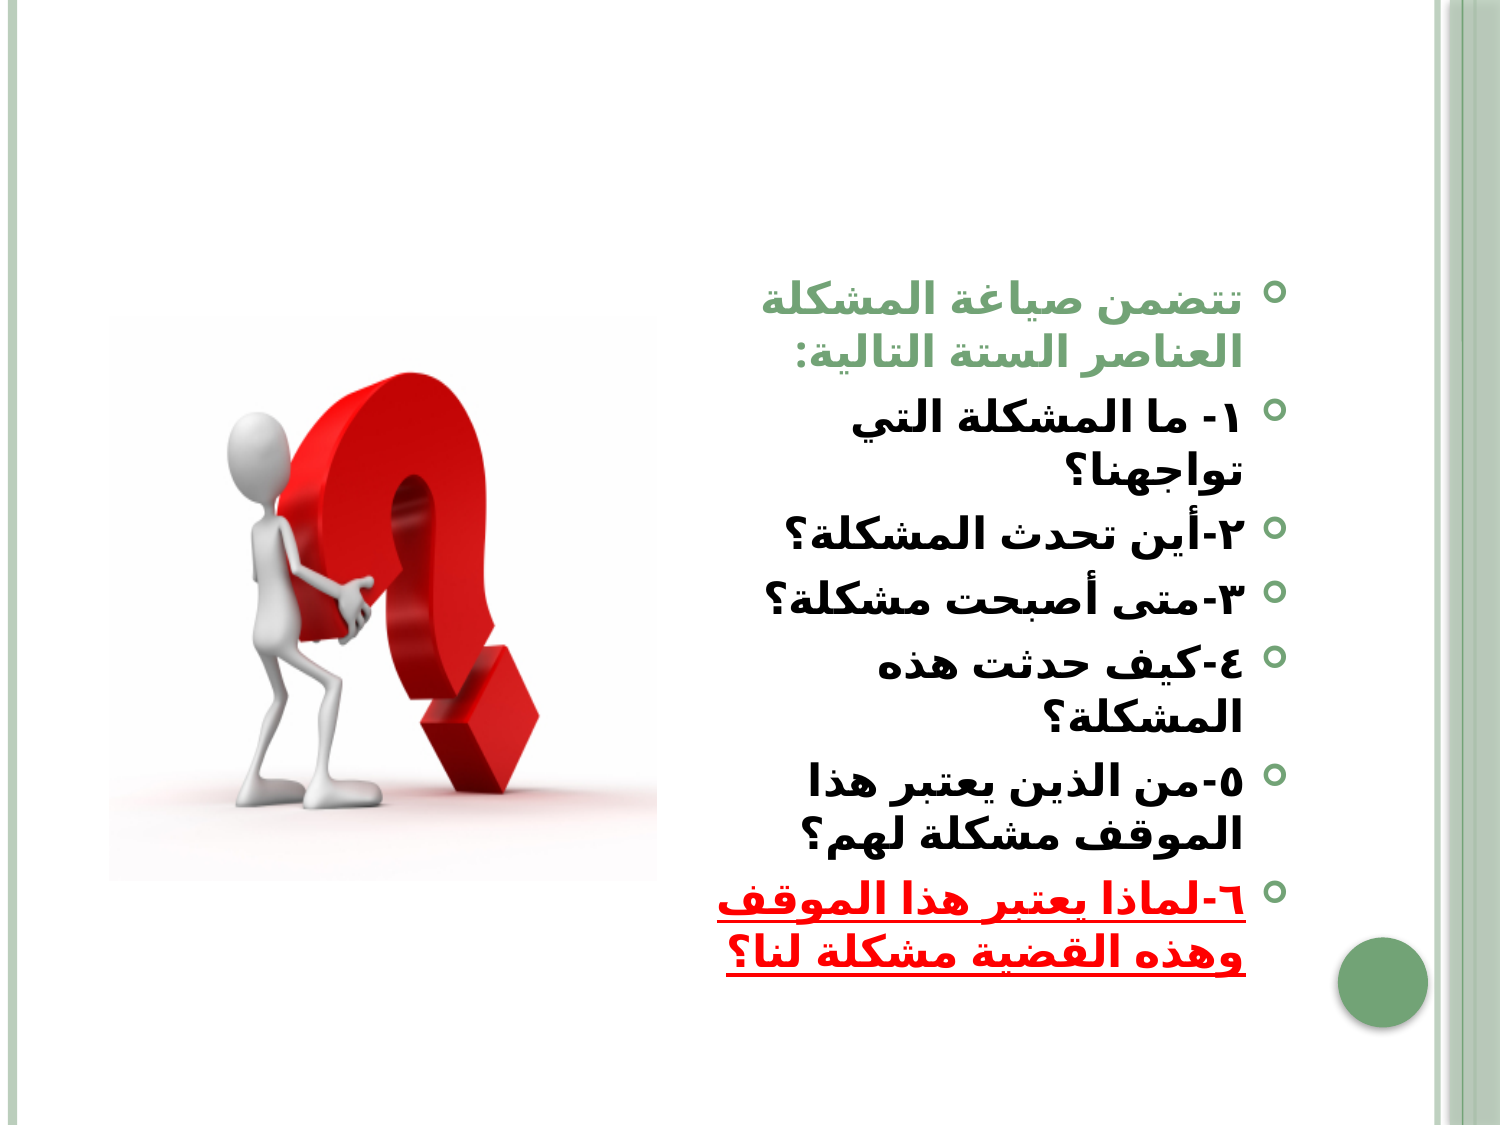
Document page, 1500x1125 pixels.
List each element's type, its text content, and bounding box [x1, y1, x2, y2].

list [108, 315, 657, 882]
list تتضمن صياغة المشكلة العناصر الستة التالية: ١- ما المشكلة التي تواجهنا؟ ٢-أين تحدث المشكلة؟ ٣-متى أصبحت مشكلة؟ ٤-كيف حدثت هذه المشكلة؟ ٥-من الذين يعتبر هذا الموقف مشكلة لهم؟ ٦-لماذا يعتبر هذا الموقف وهذه القضية مشكلة لنا؟ [700, 262, 1301, 1013]
